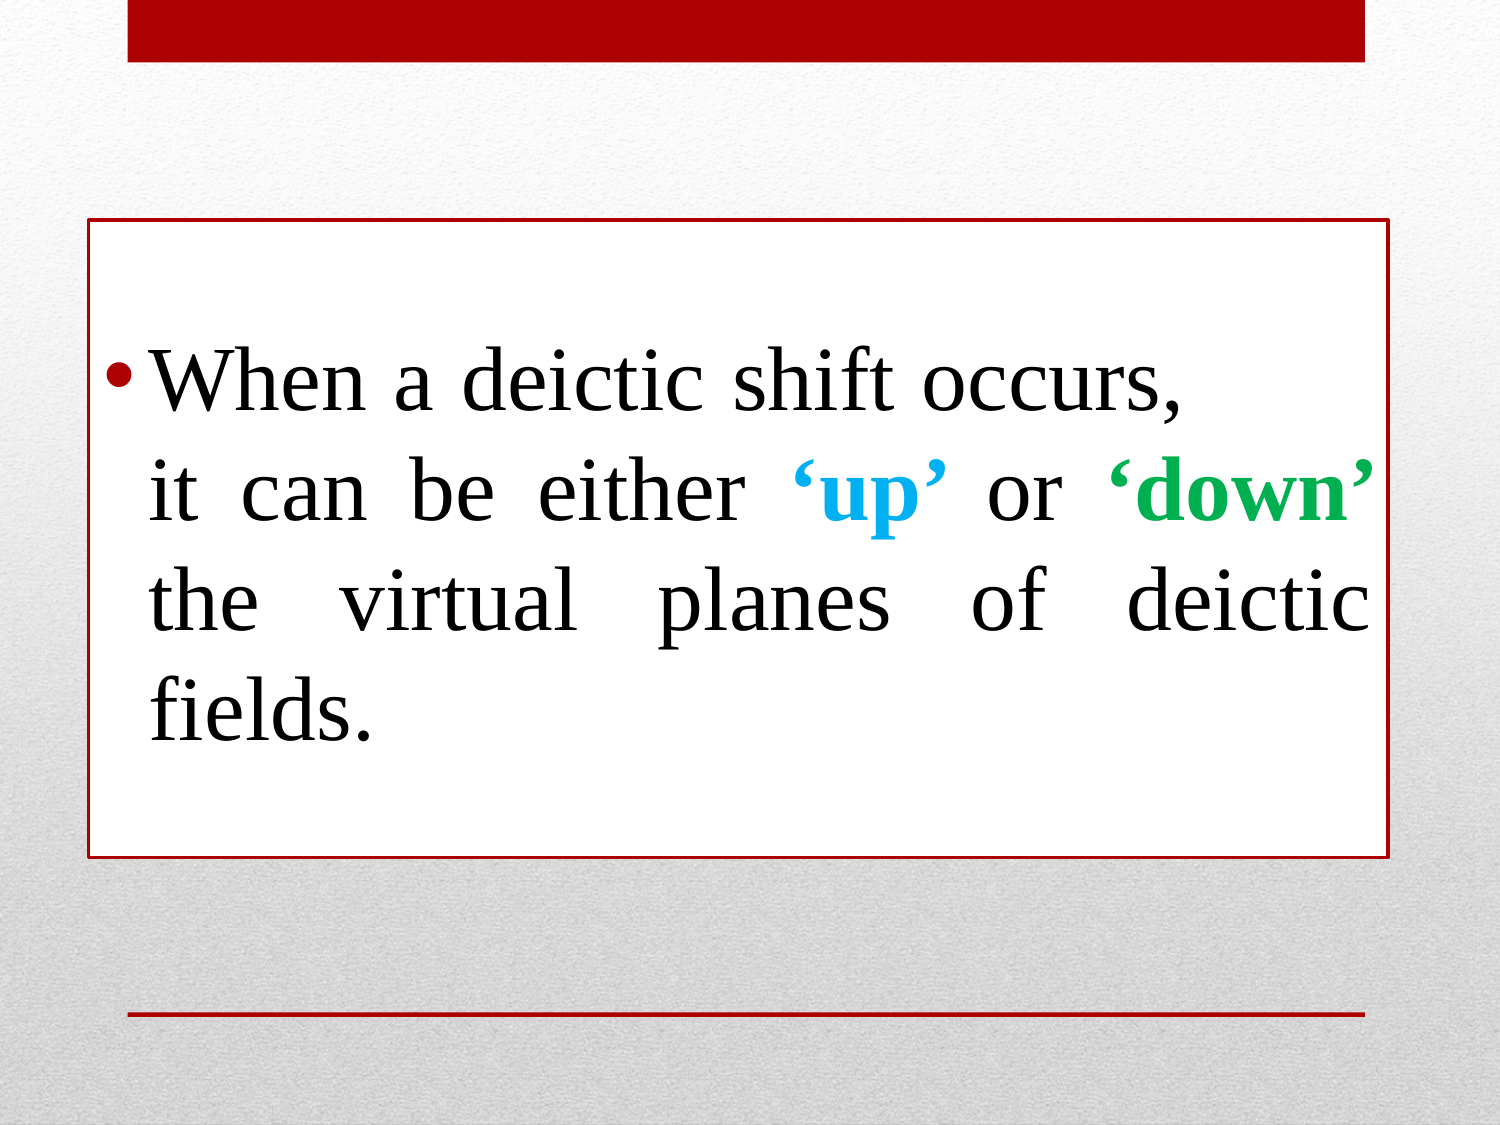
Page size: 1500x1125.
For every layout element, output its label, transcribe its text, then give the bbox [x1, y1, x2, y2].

list When a deictic shift occurs, it can be either ‘up’ or ‘down’ the virtual planes of deictic fields. [87, 218, 1390, 859]
